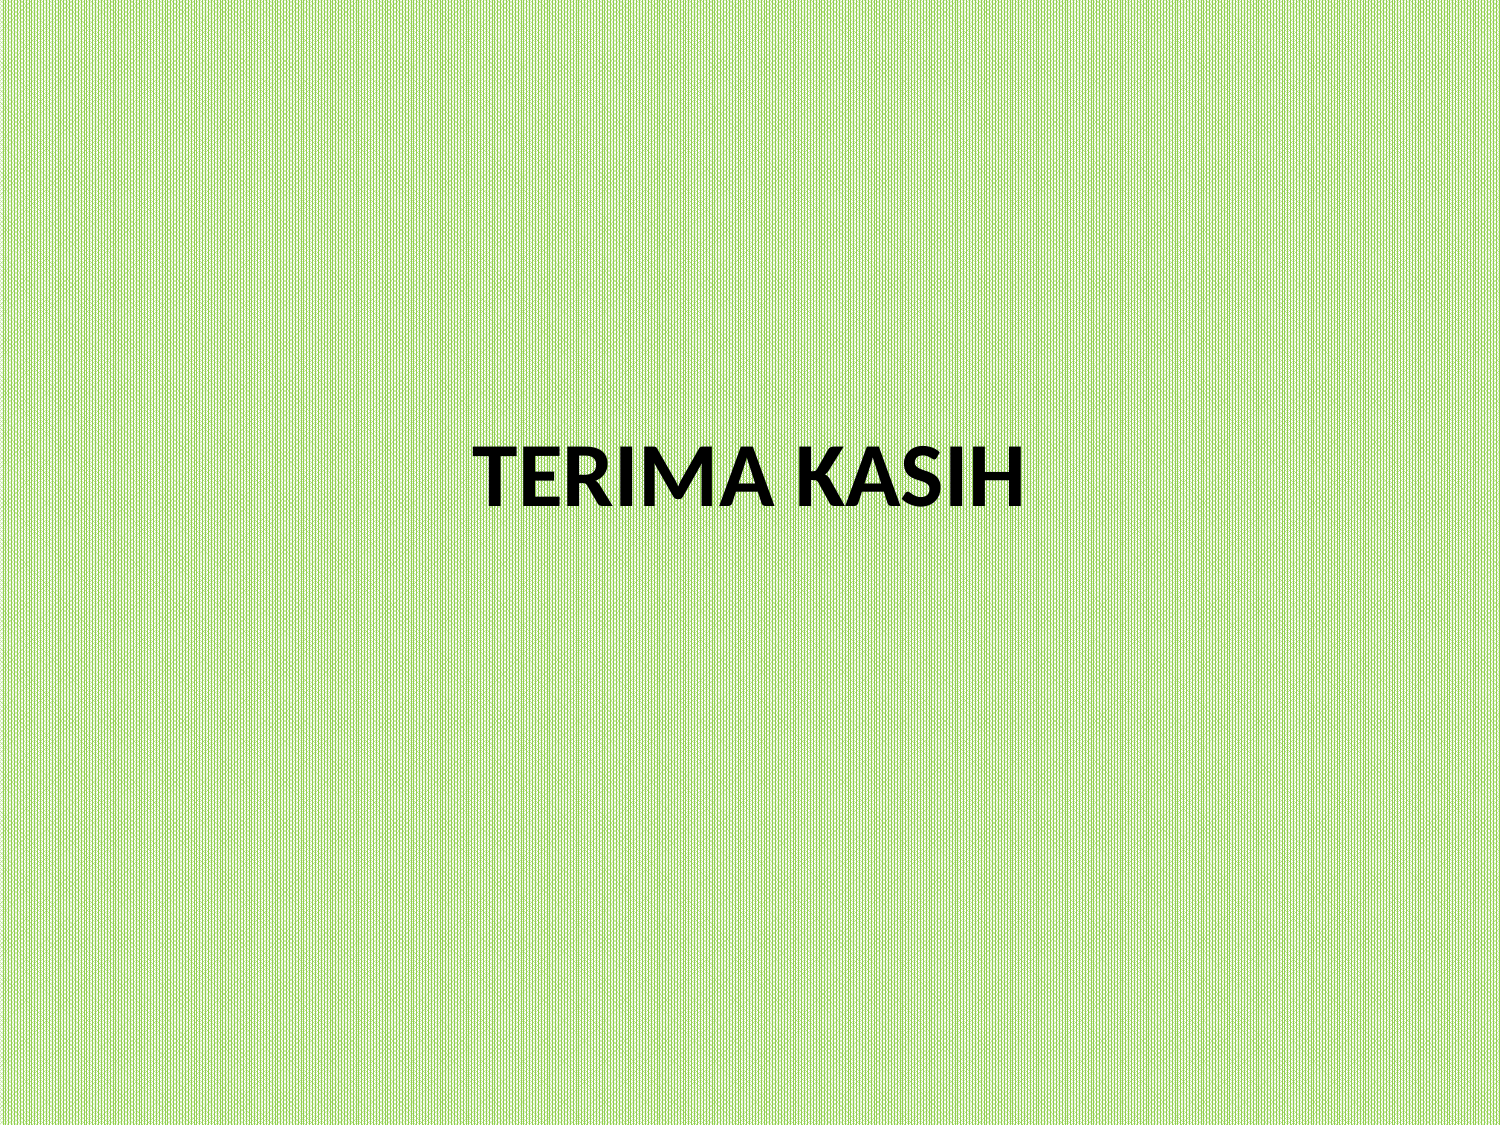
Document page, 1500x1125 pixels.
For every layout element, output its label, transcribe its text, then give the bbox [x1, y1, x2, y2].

title TERIMA KASIH [112, 349, 1388, 591]
